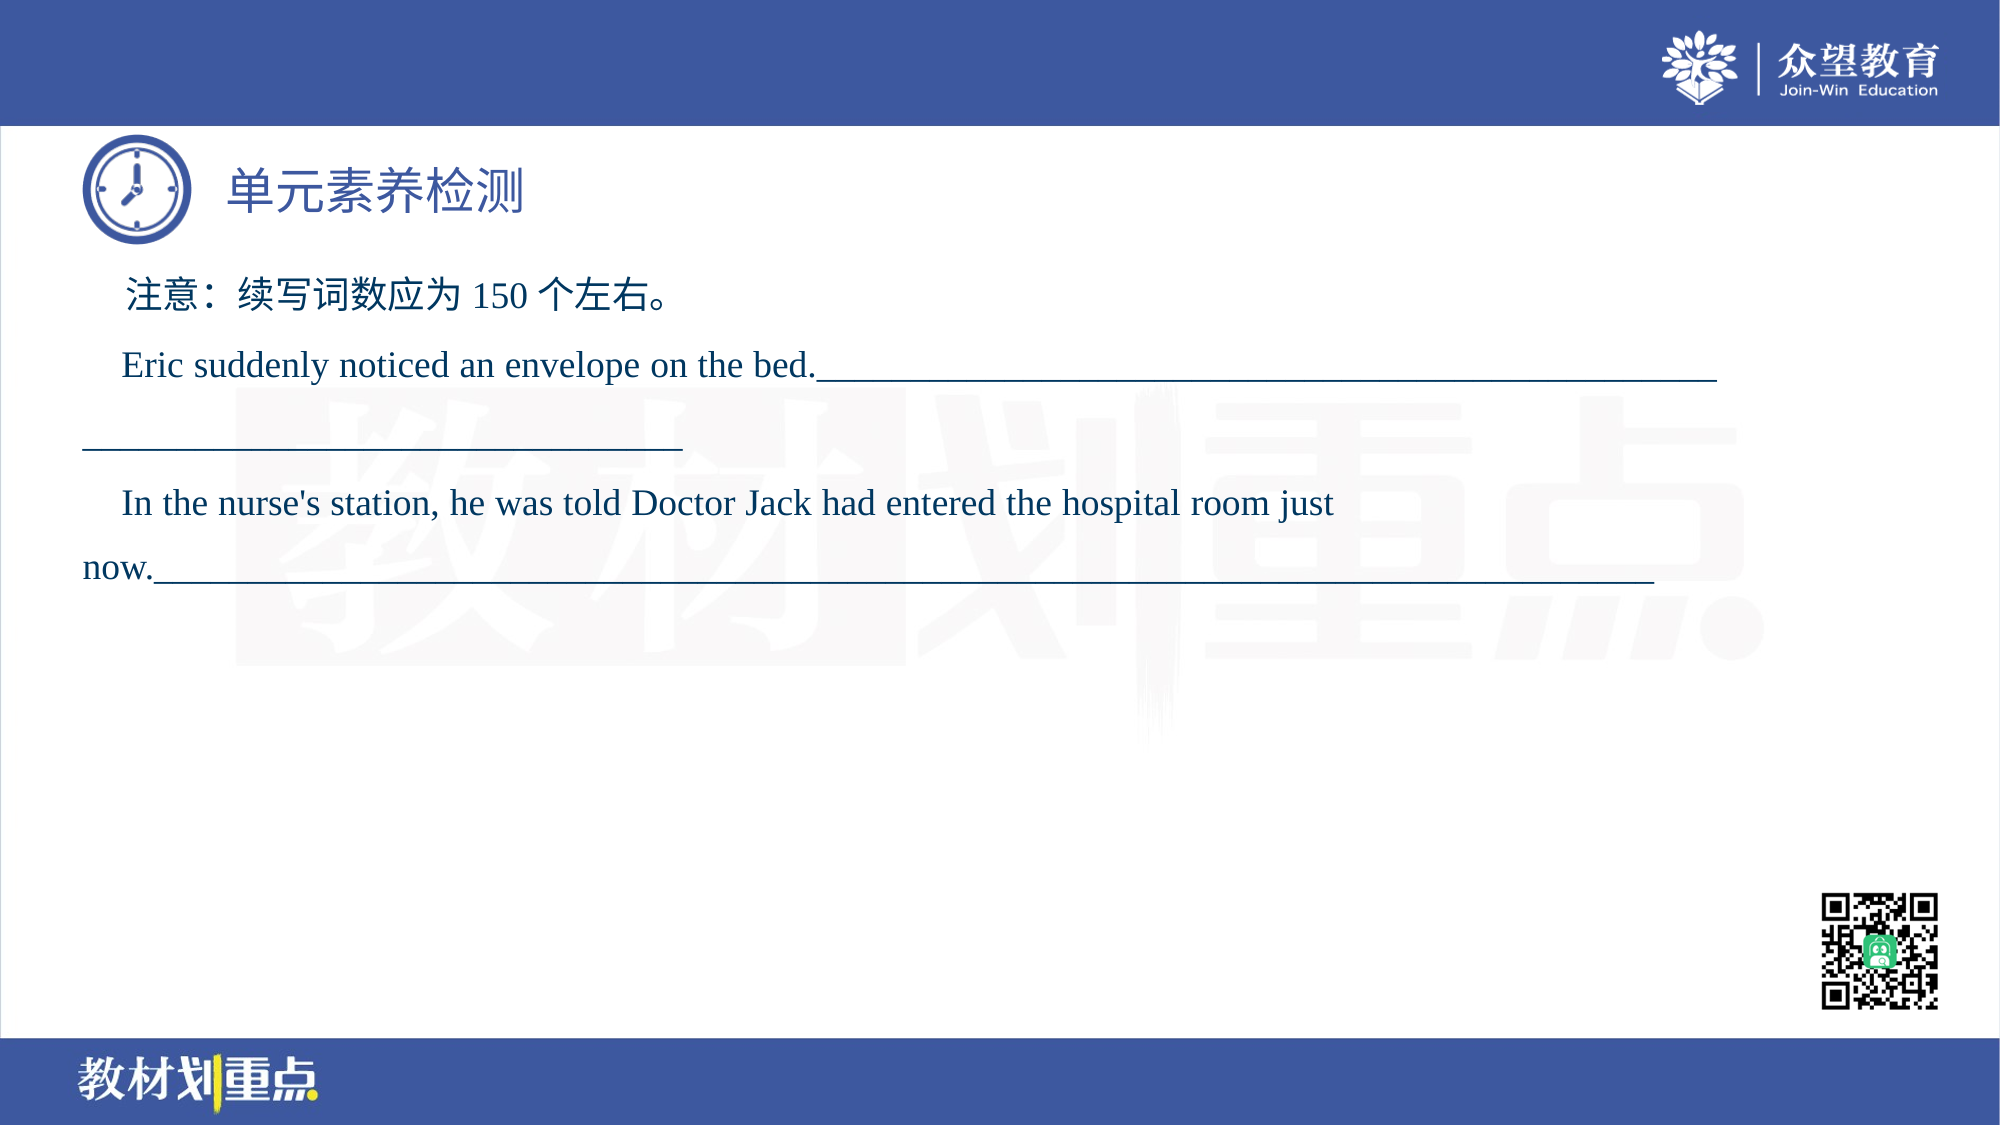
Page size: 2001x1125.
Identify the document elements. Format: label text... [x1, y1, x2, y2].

text_box 注意：续写词数应为150个左右。 Eric suddenly noticed an envelope on the bed.________________________________________________ ________________________________ In the nurse's station, he was told Doctor Jack had entered the hospital room just now.________________________________________________________________________________ [82, 247, 1817, 581]
picture [0, 0, 2000, 1125]
